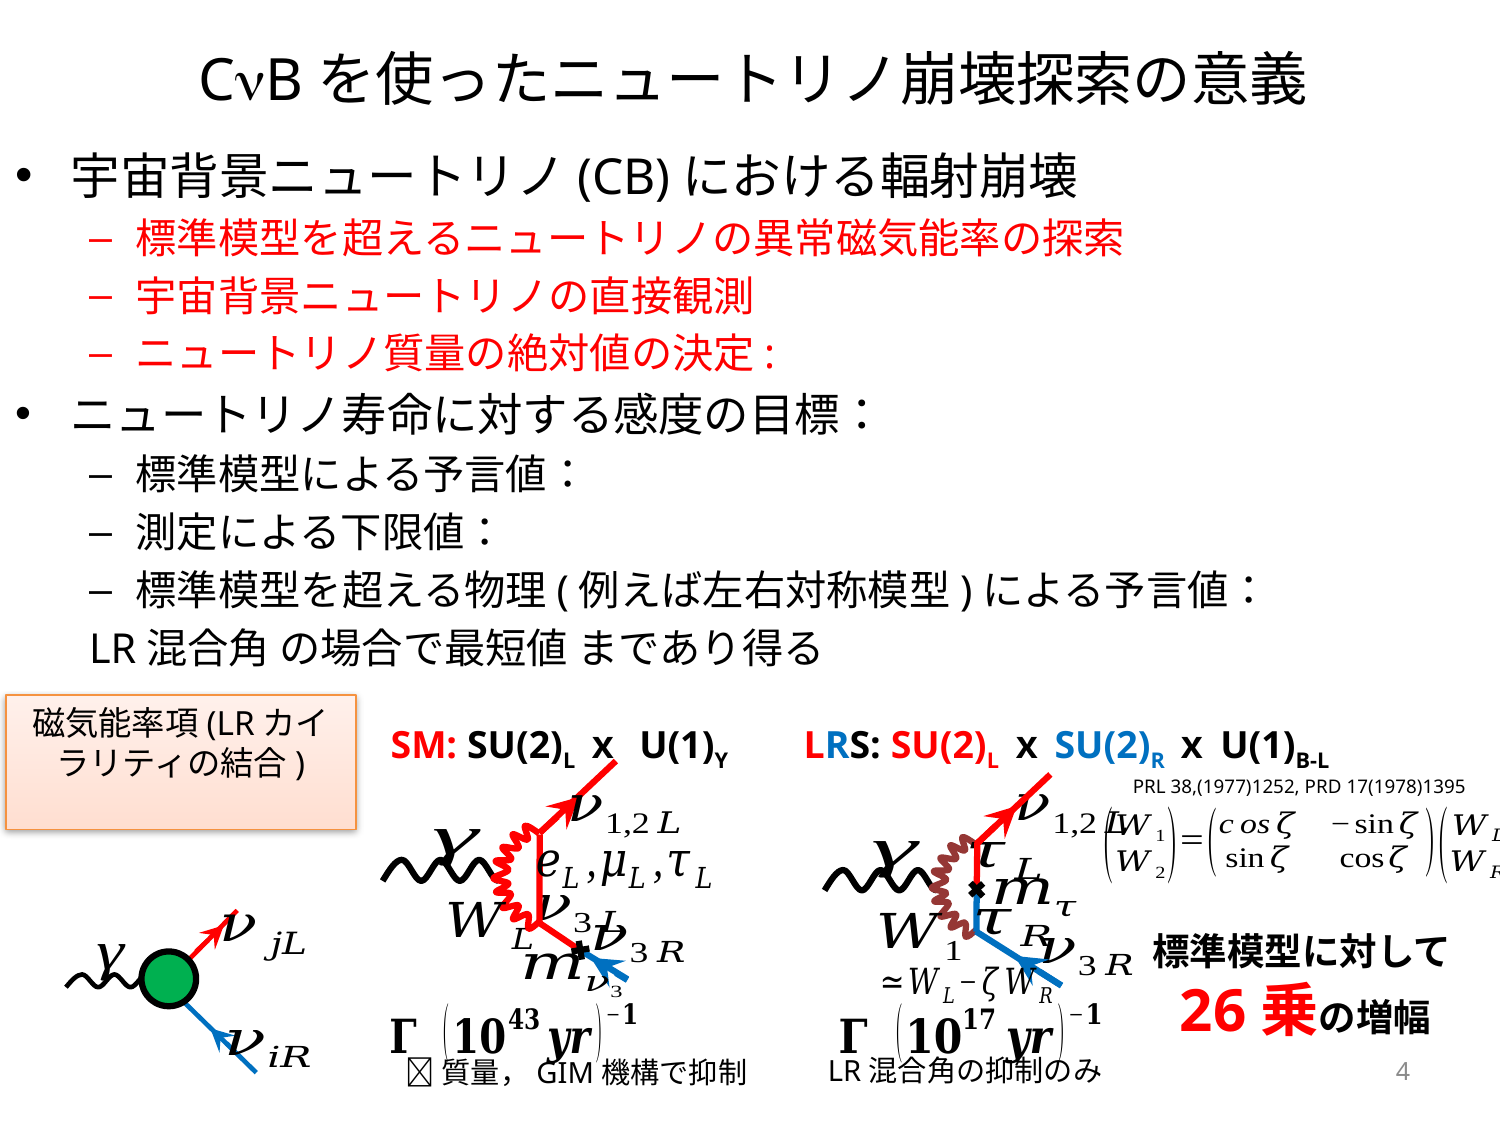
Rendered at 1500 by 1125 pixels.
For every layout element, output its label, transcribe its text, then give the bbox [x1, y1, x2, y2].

text_box LRS: SU(2)LｘSU(2)RｘU(1)B-L [788, 713, 1345, 780]
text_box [382, 777, 713, 1003]
text_box SM: SU(2)Lｘ U(1)Y [375, 713, 743, 780]
title CBを使ったニュートリノ崩壊探索の意義 [78, 19, 1429, 135]
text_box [65, 896, 314, 1074]
text_box 質量，GIM機構で抑制 [390, 1047, 763, 1098]
text_box PRL 38,(1977)1252, PRD 17(1978)1395 [1117, 767, 1480, 805]
slide_number 4 [1074, 1042, 1425, 1103]
text_box LR混合角の抑制のみ [813, 1045, 1118, 1095]
text_box 標準模型に対して26乗の増幅 [1137, 920, 1475, 1051]
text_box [824, 776, 1135, 982]
